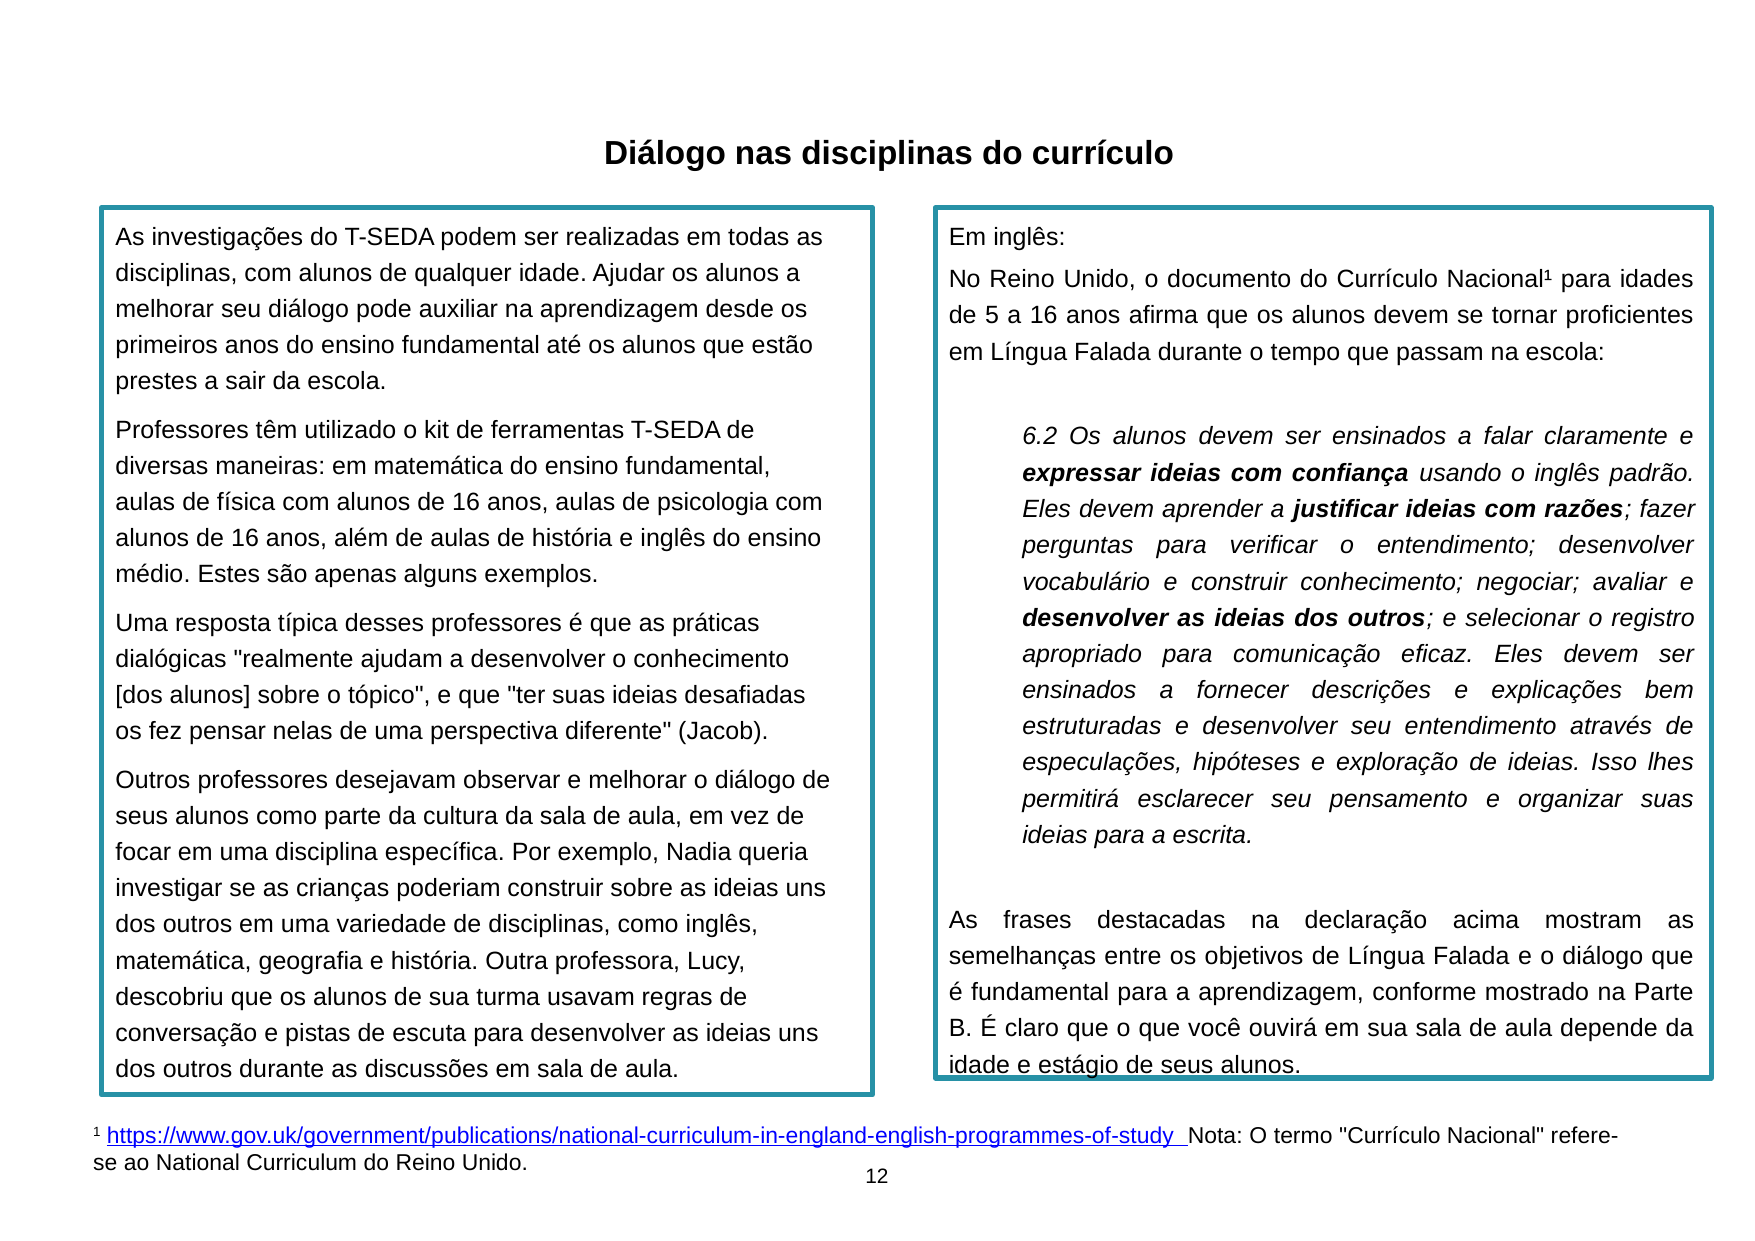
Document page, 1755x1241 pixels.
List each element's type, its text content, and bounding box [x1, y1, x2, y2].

text_box Diálogo nas disciplinas do currículo [602, 131, 1227, 172]
text_box 12 [863, 1162, 891, 1188]
text_box 1 https://www.gov.uk/government/publications/national-curriculum-in-england-english-programmes-of-study Nota: O termo "Currículo Nacional" refere-se ao National Curriculum do Reino Unido. [91, 1120, 1636, 1203]
text_box As investigações do T-SEDA podem ser realizadas em todas as disciplinas, com alunos de qualquer idade. Ajudar os alunos a melhorar seu diálogo pode auxiliar na aprendizagem desde os primeiros anos do ensino fundamental até os alunos que estão prestes a sair da escola. Professores têm utilizado o kit de ferramentas T-SEDA de diversas maneiras: em matemática do ensino fundamental, aulas de física com alunos de 16 anos, aulas de psicologia com alunos de 16 anos, além de aulas de história e inglês do ensino médio. Estes são apenas alguns exemplos. Uma resposta típica desses professores é que as práticas dialógicas "realmente ajudam a desenvolver o conhecimento [dos alunos] sobre o tópico", e que "ter suas ideias desafiadas os fez pensar nelas de uma perspectiva diferente" (Jacob). Outros professores desejavam observar e melhorar o diálogo de seus alunos como parte da cultura da sala de aula, em vez de focar em uma disciplina específica. Por exemplo, Nadia queria investigar se as crianças poderiam construir sobre as ideias uns dos outros em uma variedade de disciplinas, como inglês, matemática, geografia e história. Outra professora, Lucy, descobriu que os alunos de sua turma usavam regras de conversação e pistas de escuta para desenvolver as ideias uns dos outros durante as discussões em sala de aula. [101, 207, 873, 1095]
text_box Em inglês: No Reino Unido, o documento do Currículo Nacional¹ para idades de 5 a 16 anos afirma que os alunos devem se tornar proficientes em Língua Falada durante o tempo que passam na escola: 6.2 Os alunos devem ser ensinados a falar claramente e expressar ideias com confiança usando o inglês padrão. Eles devem aprender a justificar ideias com razões; fazer perguntas para verificar o entendimento; desenvolver vocabulário e construir conhecimento; negociar; avaliar e desenvolver as ideias dos outros; e selecionar o registro apropriado para comunicação eficaz. Eles devem ser ensinados a fornecer descrições e explicações bem estruturadas e desenvolver seu entendimento através de especulações, hipóteses e exploração de ideias. Isso lhes permitirá esclarecer seu pensamento e organizar suas ideias para a escrita. As frases destacadas na declaração acima mostram as semelhanças entre os objetivos de Língua Falada e o diálogo que é fundamental para a aprendizagem, conforme mostrado na Parte B. É claro que o que você ouvirá em sua sala de aula depende da idade e estágio de seus alunos. [935, 207, 1712, 1078]
